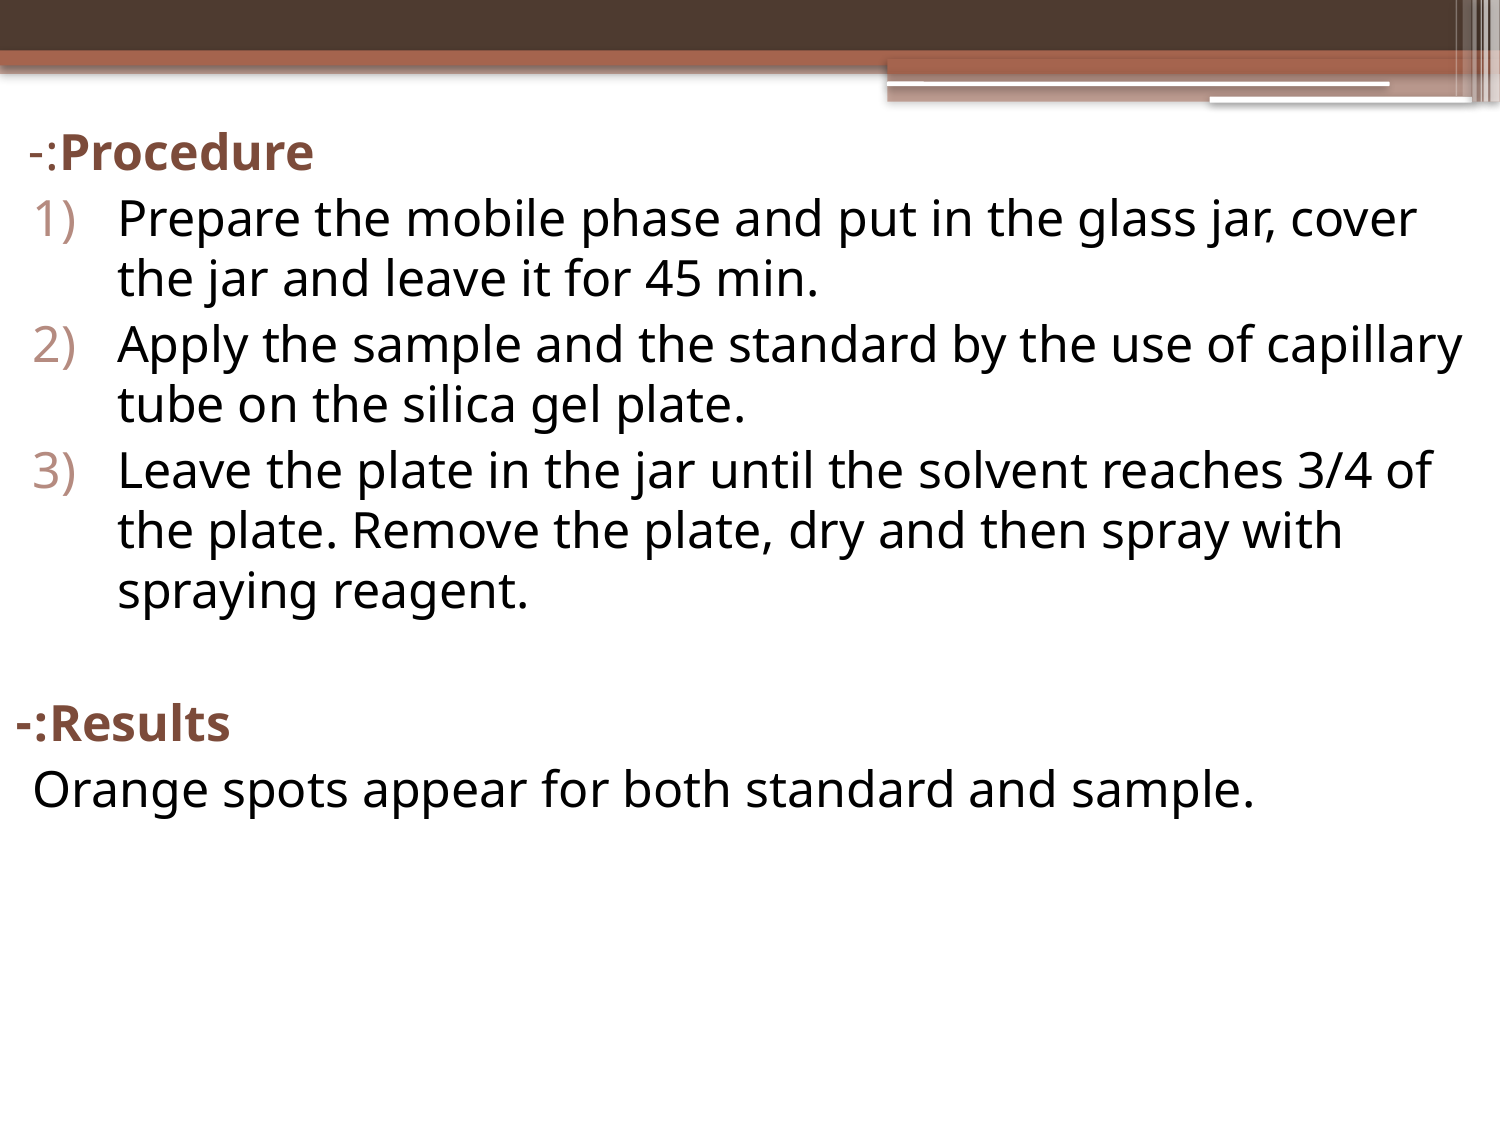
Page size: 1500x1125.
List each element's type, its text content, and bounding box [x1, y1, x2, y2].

list Procedure:- Prepare the mobile phase and put in the glass jar, cover the jar and leave it for 45 min. Apply the sample and the standard by the use of capillary tube on the silica gel plate. Leave the plate in the jar until the solvent reaches 3/4 of the plate. Remove the plate, dry and then spray with spraying reagent. Results:- Orange spots appear for both standard and sample. [0, 112, 1500, 1125]
